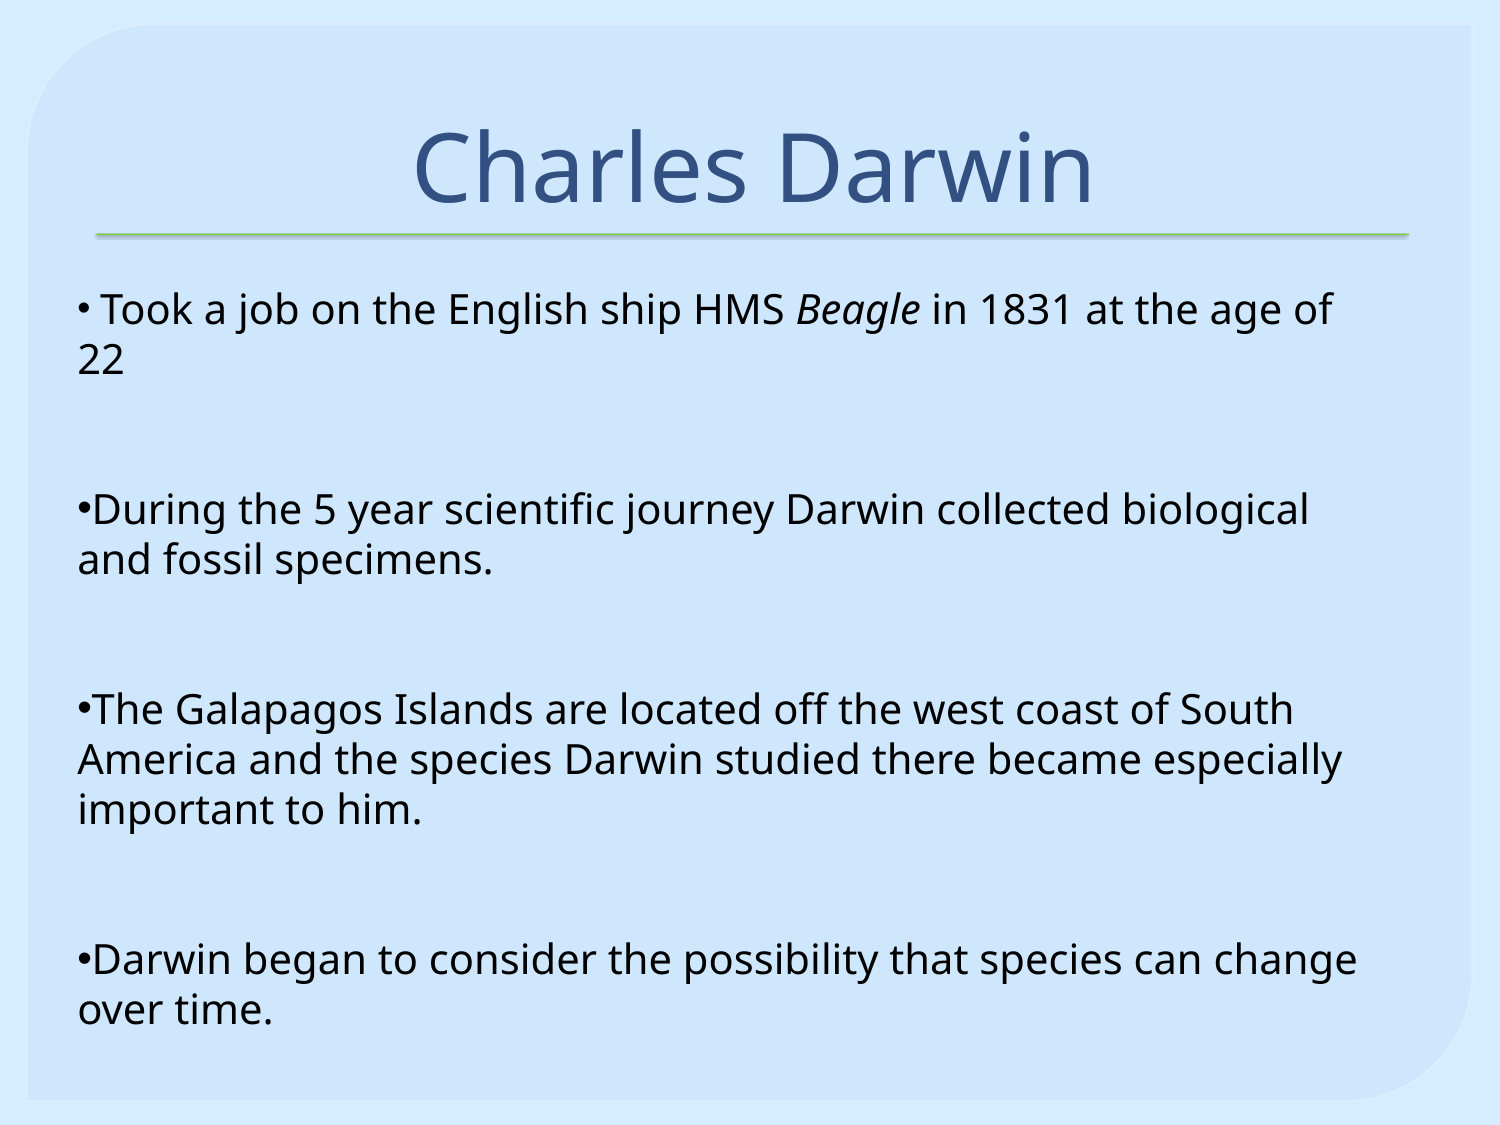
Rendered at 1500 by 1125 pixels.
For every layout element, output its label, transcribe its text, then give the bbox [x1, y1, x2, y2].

text_box Took a job on the English ship HMS Beagle in 1831 at the age of 22 During the 5 year scientific journey Darwin collected biological and fossil specimens. The Galapagos Islands are located off the west coast of South America and the species Darwin studied there became especially important to him. Darwin began to consider the possibility that species can change over time. [62, 275, 1388, 1041]
title Charles Darwin [75, 41, 1425, 229]
